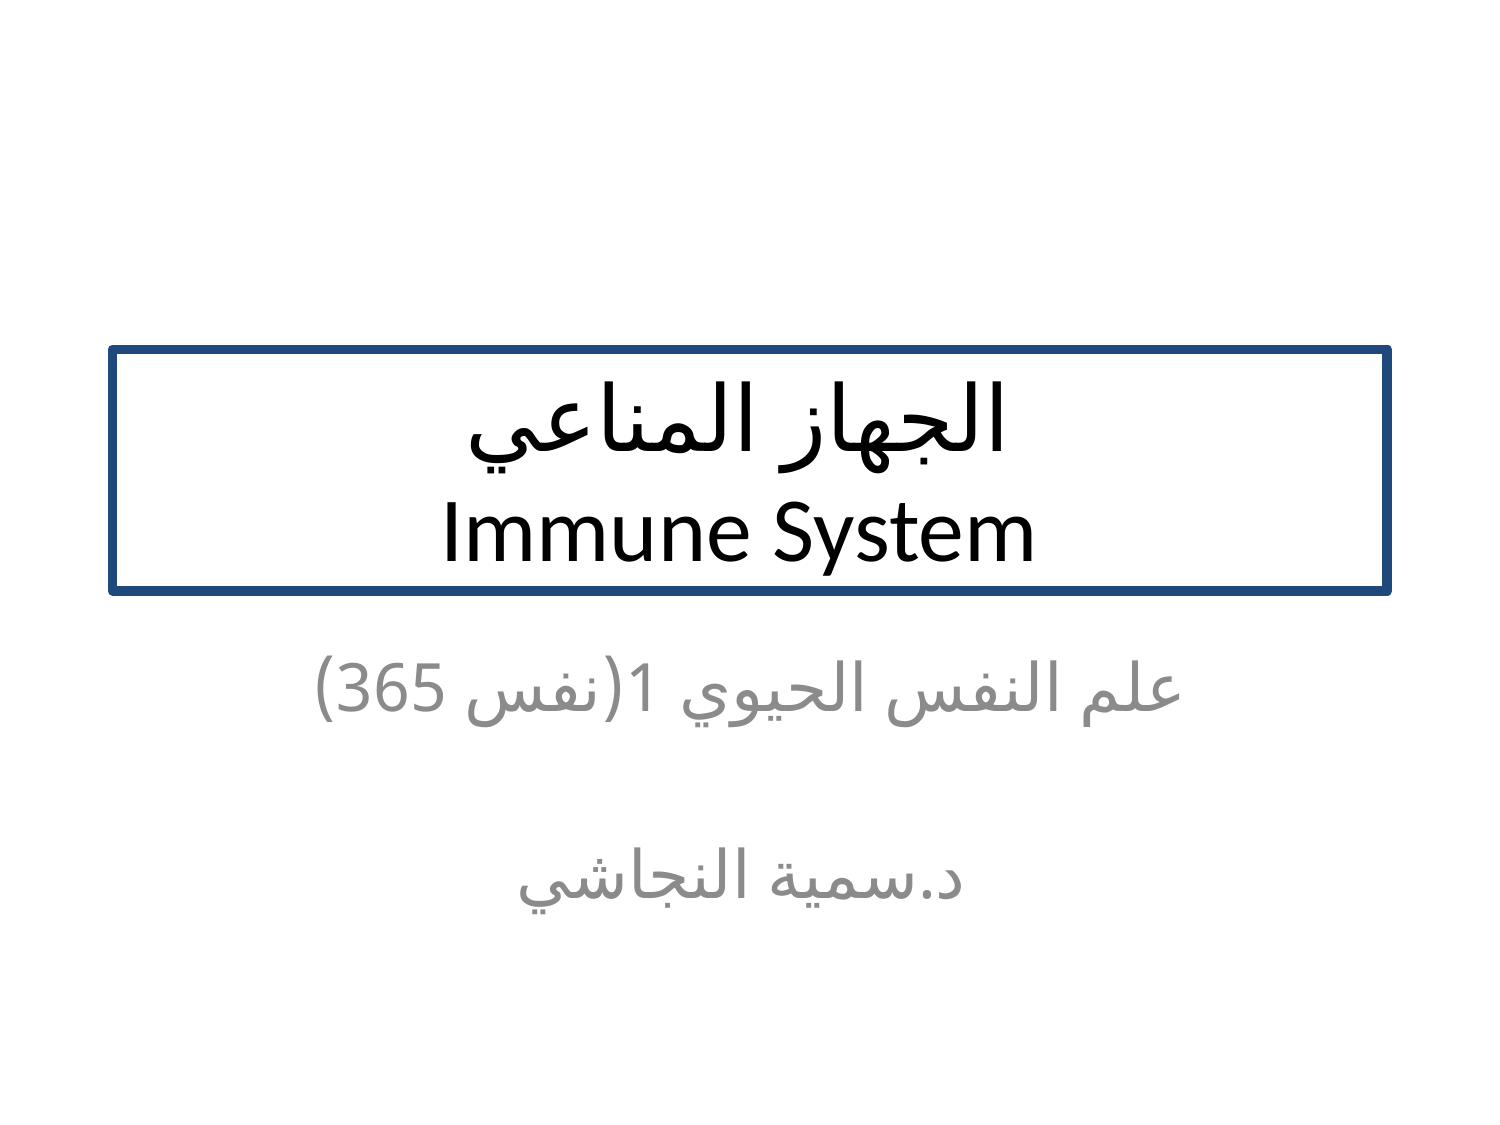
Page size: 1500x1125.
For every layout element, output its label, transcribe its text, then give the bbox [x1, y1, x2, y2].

title الجهاز المناعي Immune System [112, 349, 1388, 591]
subtitle علم النفس الحيوي 1(نفس 365) د.سمية النجاشي [225, 637, 1275, 925]
